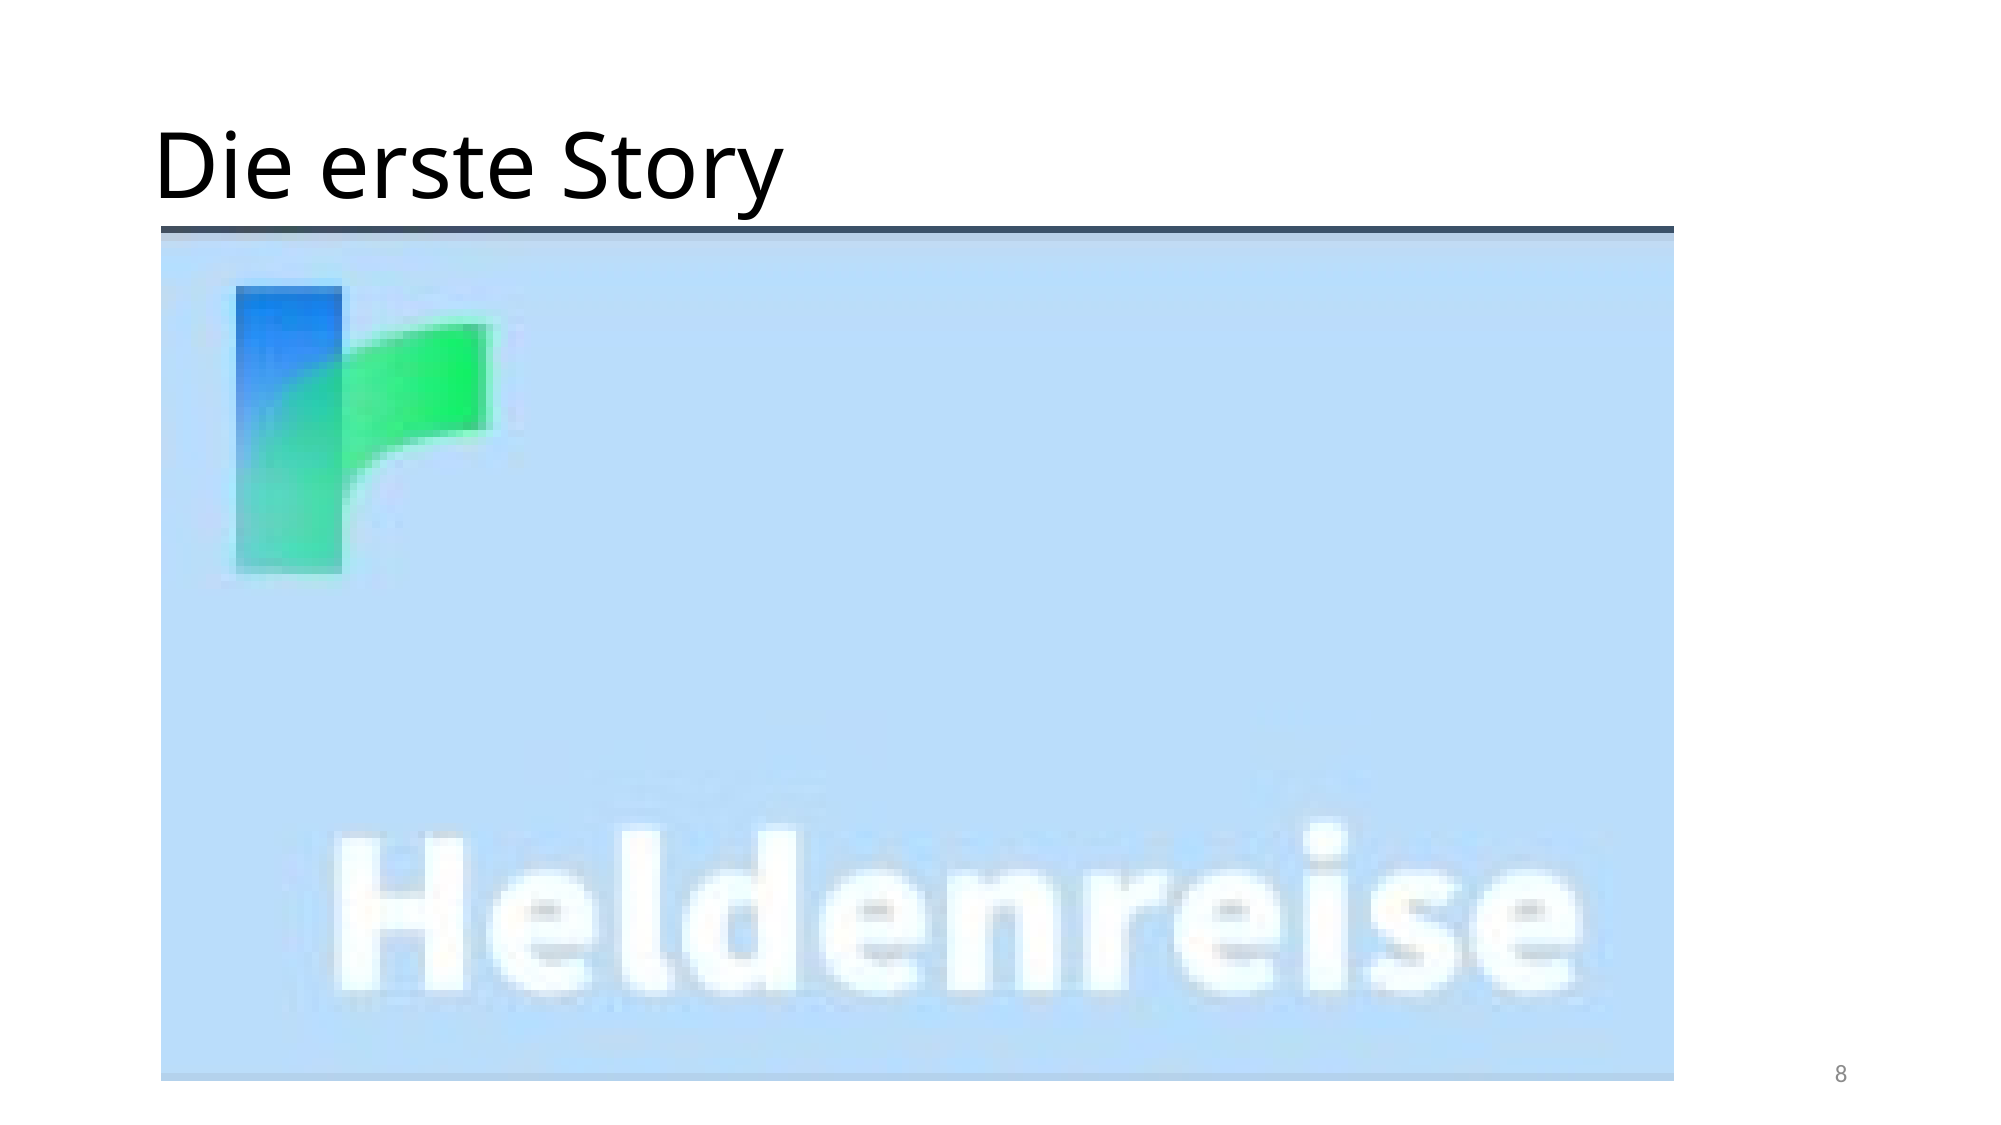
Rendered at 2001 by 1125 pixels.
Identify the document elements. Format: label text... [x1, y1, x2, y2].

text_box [160, 225, 1675, 1082]
slide_number 8 [1412, 1042, 1863, 1103]
title Die erste Story [137, 59, 1863, 278]
